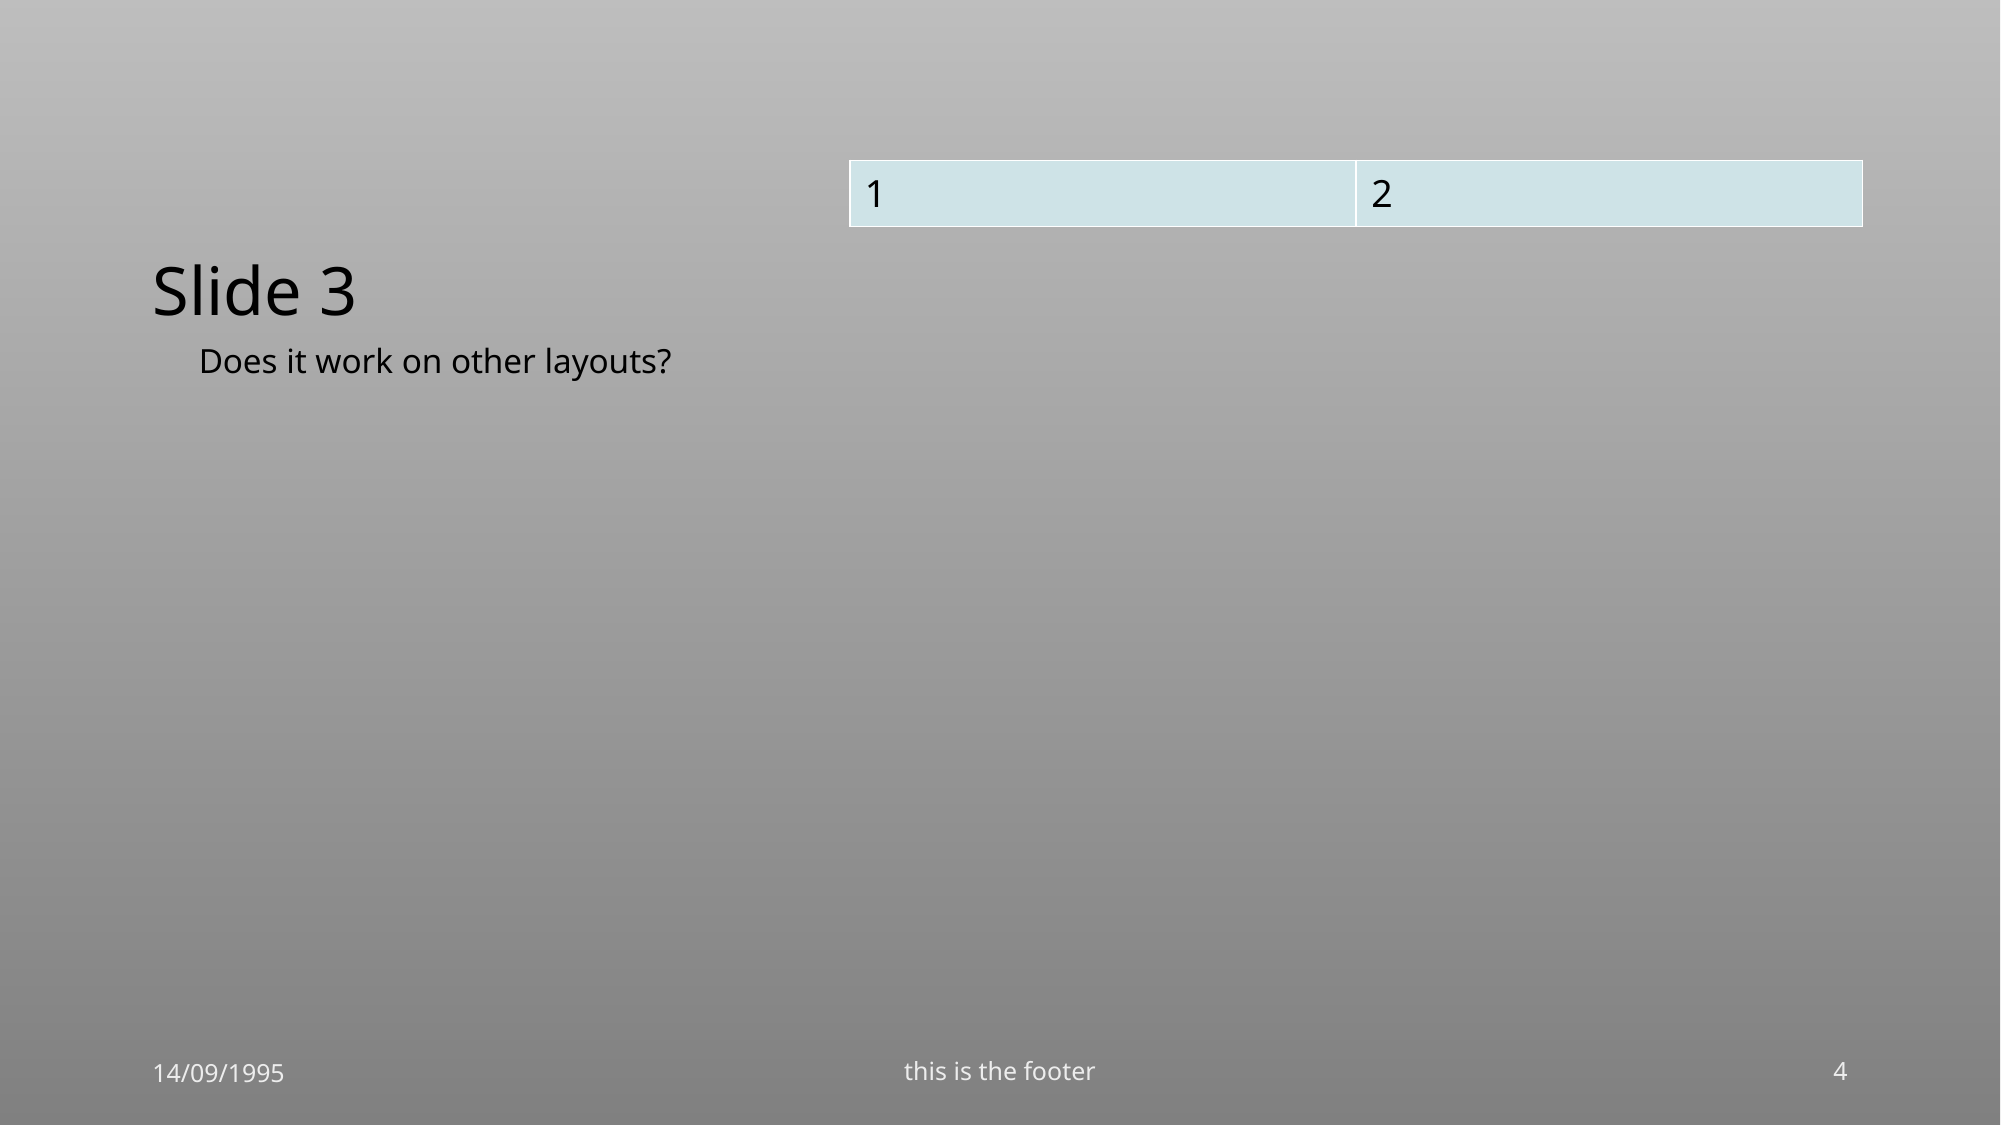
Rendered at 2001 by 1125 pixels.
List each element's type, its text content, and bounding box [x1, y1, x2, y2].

footer this is the footer [662, 1042, 1338, 1103]
slide_number ‹#› [1412, 1042, 1863, 1103]
list Does it work on other layouts? [183, 337, 783, 963]
title Slide 3 [137, 75, 783, 338]
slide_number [137, 1042, 588, 1103]
picture [0, 0, 2001, 1125]
table_header 2 [1357, 161, 1862, 226]
table_header 1 [851, 161, 1355, 226]
